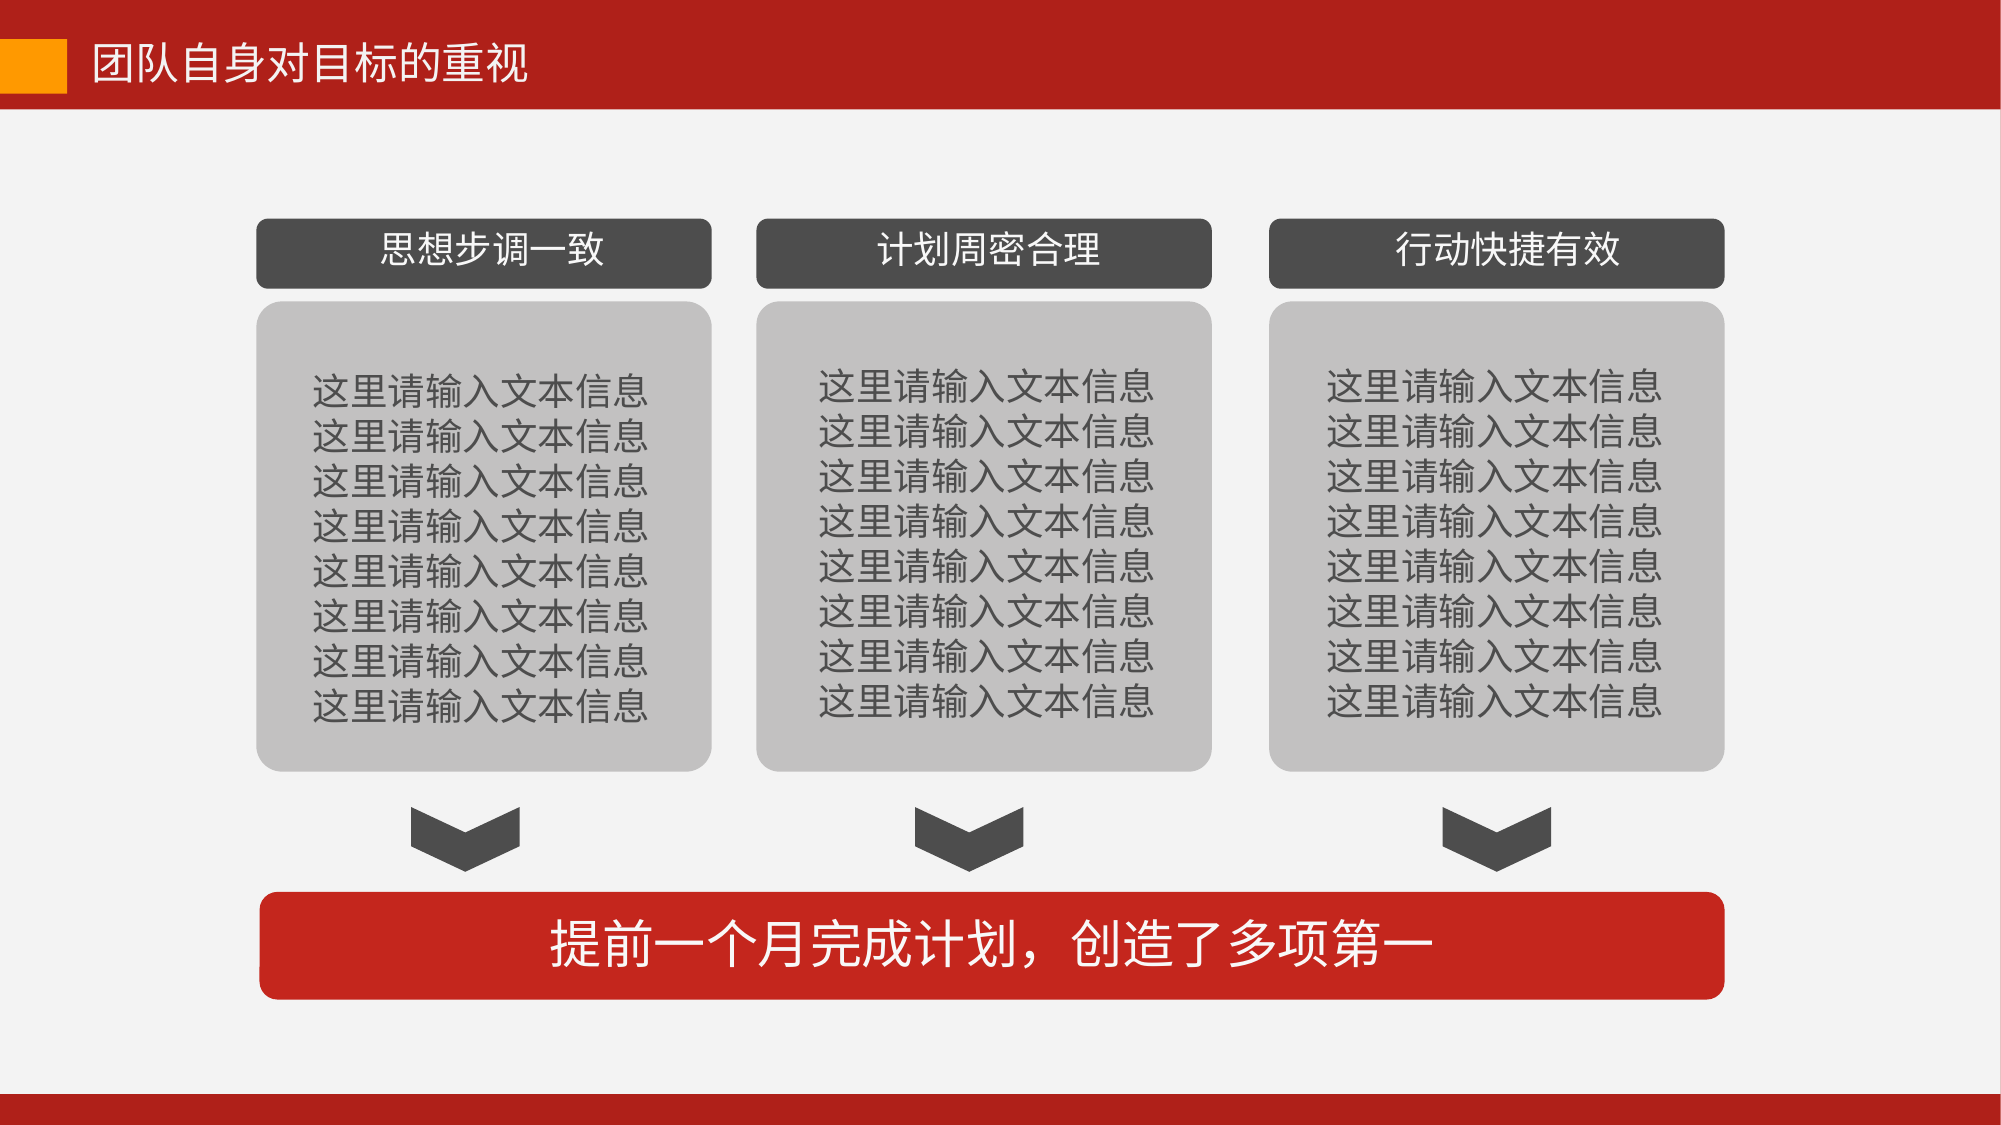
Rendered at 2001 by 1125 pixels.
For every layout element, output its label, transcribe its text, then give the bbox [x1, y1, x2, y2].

text_box [756, 218, 1212, 289]
text_box [1269, 301, 1725, 772]
text_box 这里请输入文本信息 这里请输入文本信息 这里请输入文本信息 这里请输入文本信息 这里请输入文本信息 这里请输入文本信息 这里请输入文本信息 这里请输入文本信息 [803, 355, 1180, 731]
text_box [1442, 807, 1552, 872]
text_box 这里请输入文本信息 这里请输入文本信息 这里请输入文本信息 这里请输入文本信息 这里请输入文本信息 这里请输入文本信息 这里请输入文本信息 这里请输入文本信息 [297, 360, 678, 736]
text_box 团队自身对目标的重视 [76, 28, 545, 97]
text_box 计划周密合理 [823, 218, 1154, 279]
text_box [0, 39, 68, 94]
text_box [915, 807, 1024, 872]
text_box 思想步调一致 [317, 218, 667, 279]
text_box [411, 807, 520, 872]
text_box 提前一个月完成计划，创造了多项第一 [505, 903, 1479, 982]
text_box [1269, 218, 1725, 289]
text_box [259, 891, 1725, 1000]
text_box [256, 218, 712, 289]
text_box [756, 301, 1212, 772]
text_box [256, 301, 712, 772]
text_box 这里请输入文本信息 这里请输入文本信息 这里请输入文本信息 这里请输入文本信息 这里请输入文本信息 这里请输入文本信息 这里请输入文本信息 这里请输入文本信息 [1311, 355, 1713, 731]
text_box [0, 109, 2001, 1094]
text_box 行动快捷有效 [1331, 218, 1686, 279]
